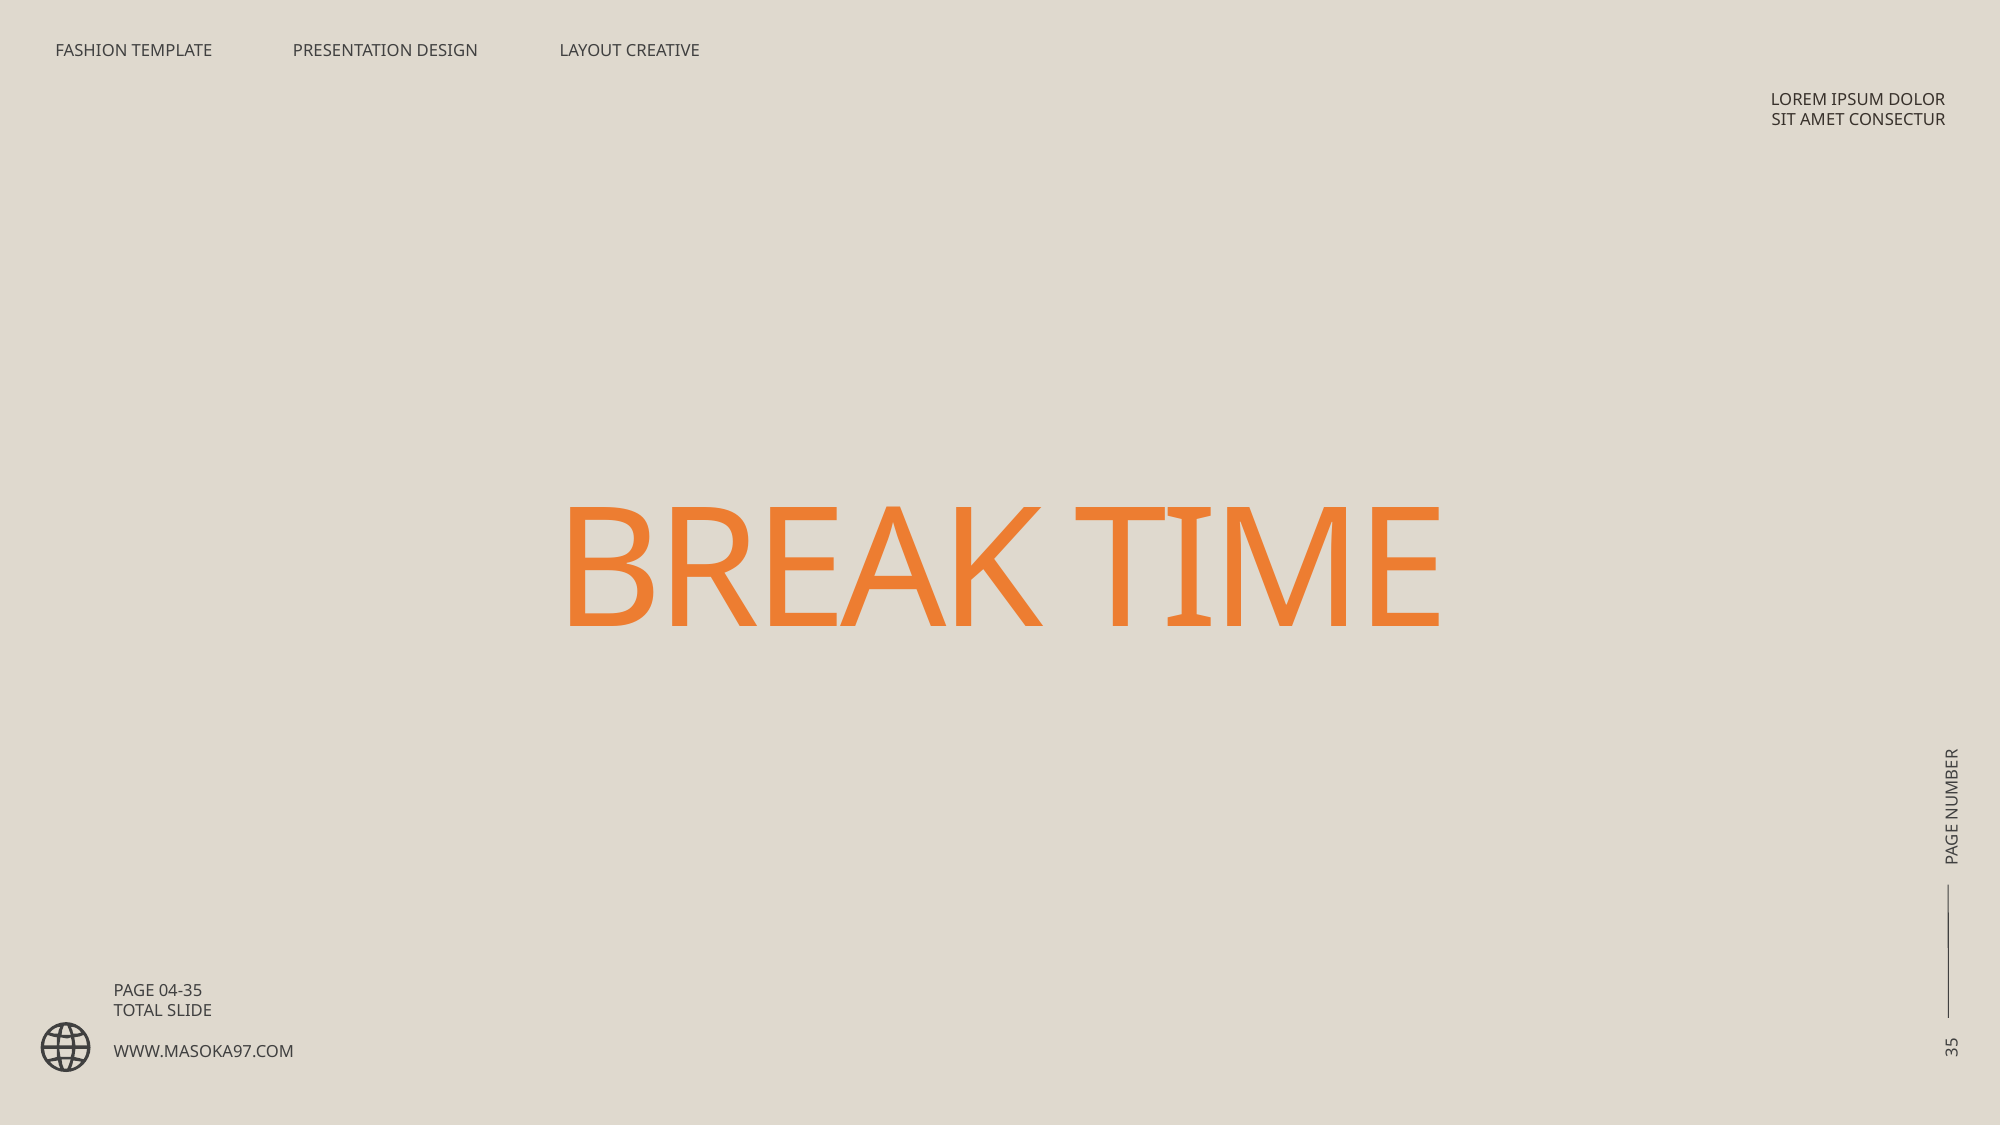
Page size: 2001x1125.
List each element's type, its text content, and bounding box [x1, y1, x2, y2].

picture [784, 205, 1216, 918]
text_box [1763, 854, 2000, 912]
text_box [40, 32, 770, 82]
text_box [40, 972, 324, 1082]
text_box BREAK TIME [491, 452, 784, 668]
text_box BREAK TIME [1216, 452, 1513, 668]
text_box LOREM IPSUM DOLOR SIT AMET CONSECTUR [1734, 81, 1961, 136]
